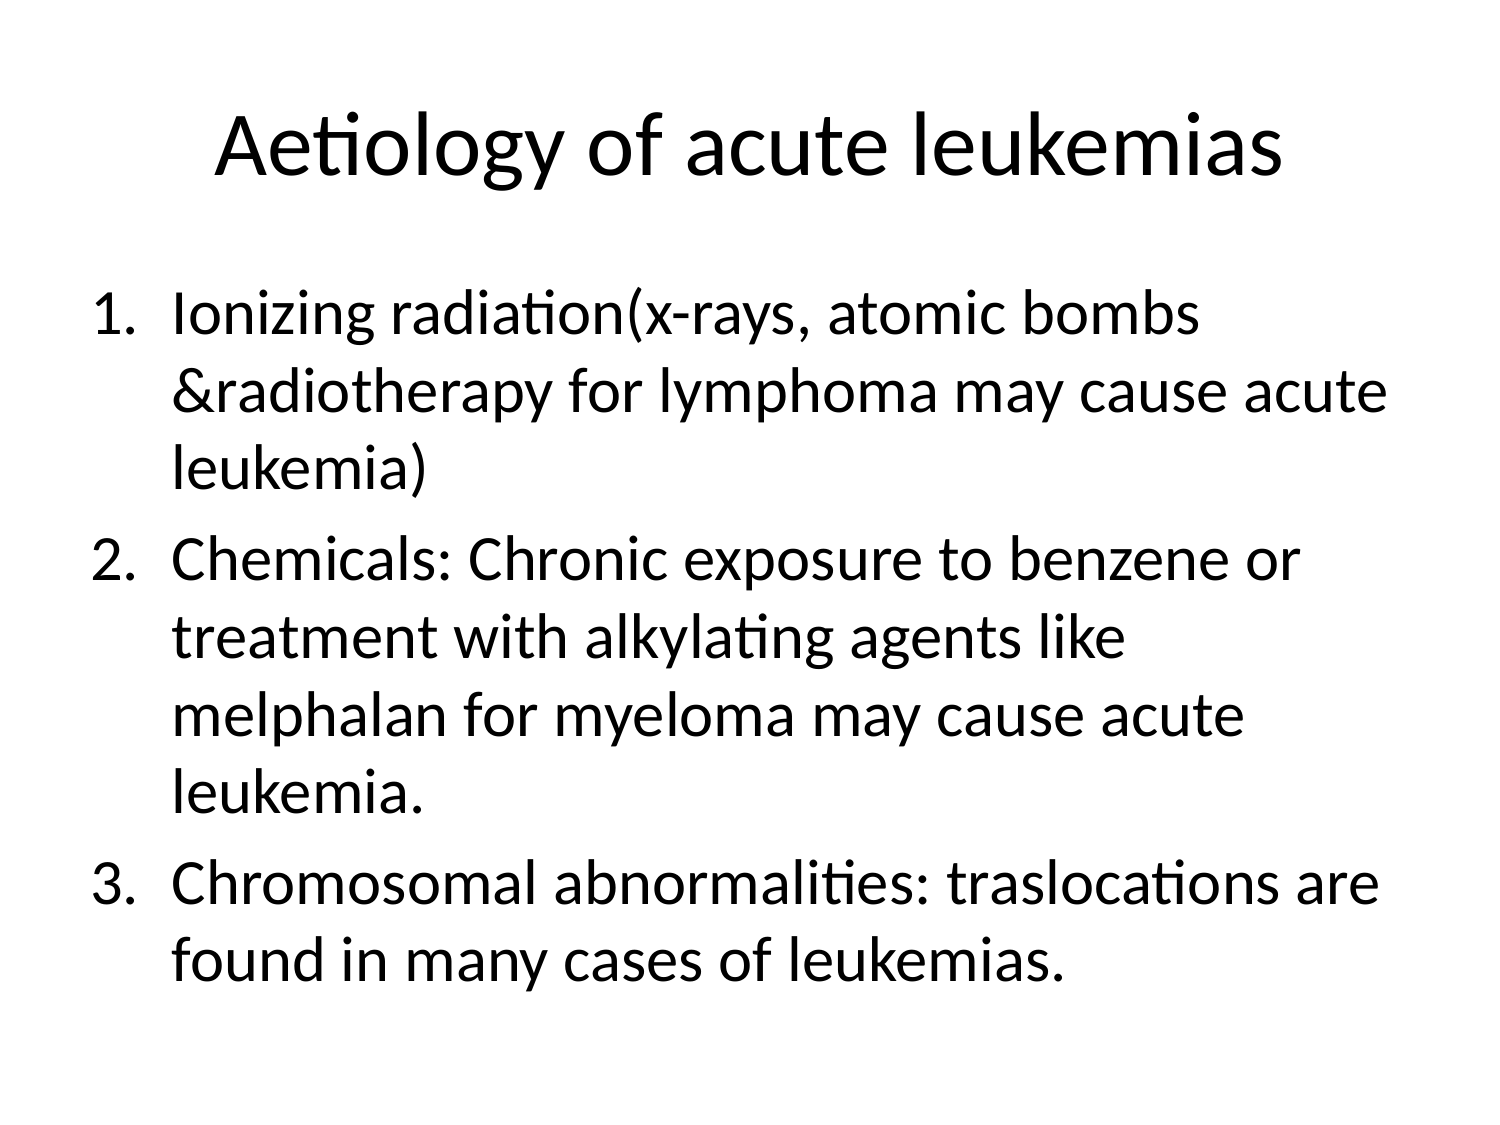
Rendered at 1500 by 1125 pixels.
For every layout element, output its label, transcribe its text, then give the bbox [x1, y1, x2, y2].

title Aetiology of acute leukemias [75, 45, 1425, 233]
list Ionizing radiation(x-rays, atomic bombs &radiotherapy for lymphoma may cause acute leukemia) Chemicals: Chronic exposure to benzene or treatment with alkylating agents like melphalan for myeloma may cause acute leukemia. Chromosomal abnormalities: traslocations are found in many cases of leukemias. [75, 262, 1425, 1005]
